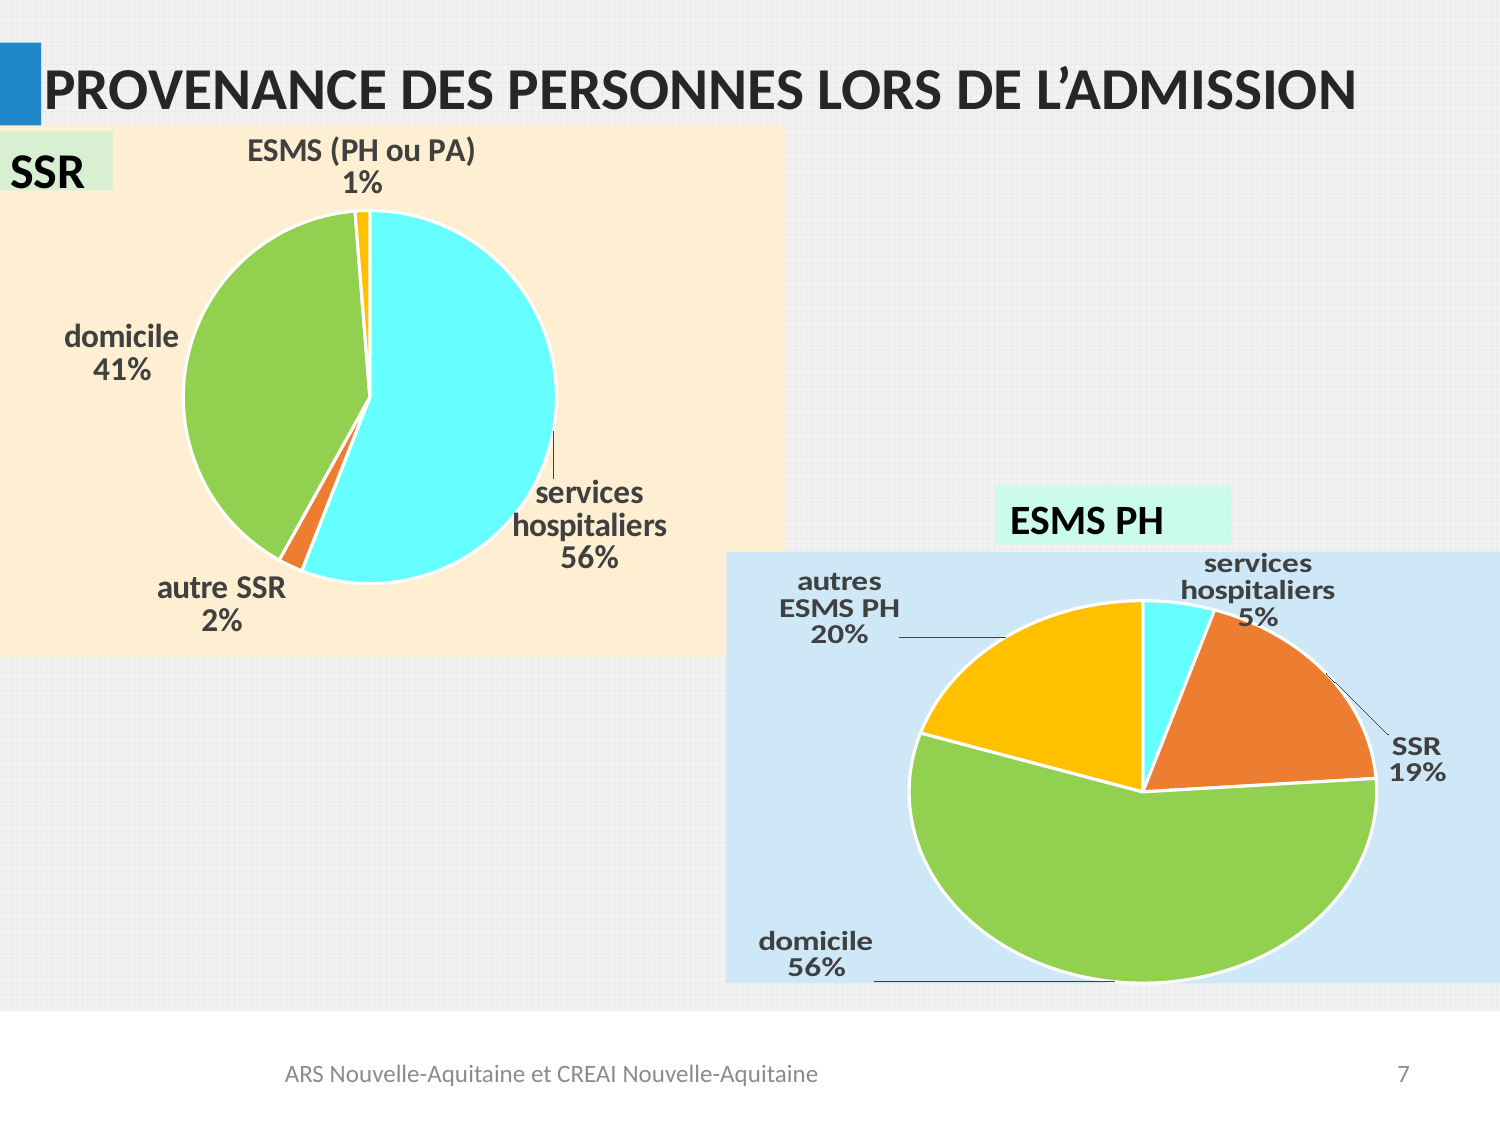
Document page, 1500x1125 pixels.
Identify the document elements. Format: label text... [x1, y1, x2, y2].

text_box ESMS PH [995, 485, 1232, 513]
footer ARS Nouvelle-Aquitaine et CREAI Nouvelle-Aquitaine [194, 1042, 916, 1103]
chart [0, 125, 1500, 1043]
slide_number 7 [1074, 1051, 1425, 1103]
title Provenance des personnes lors de l’admission [29, 9, 1380, 161]
